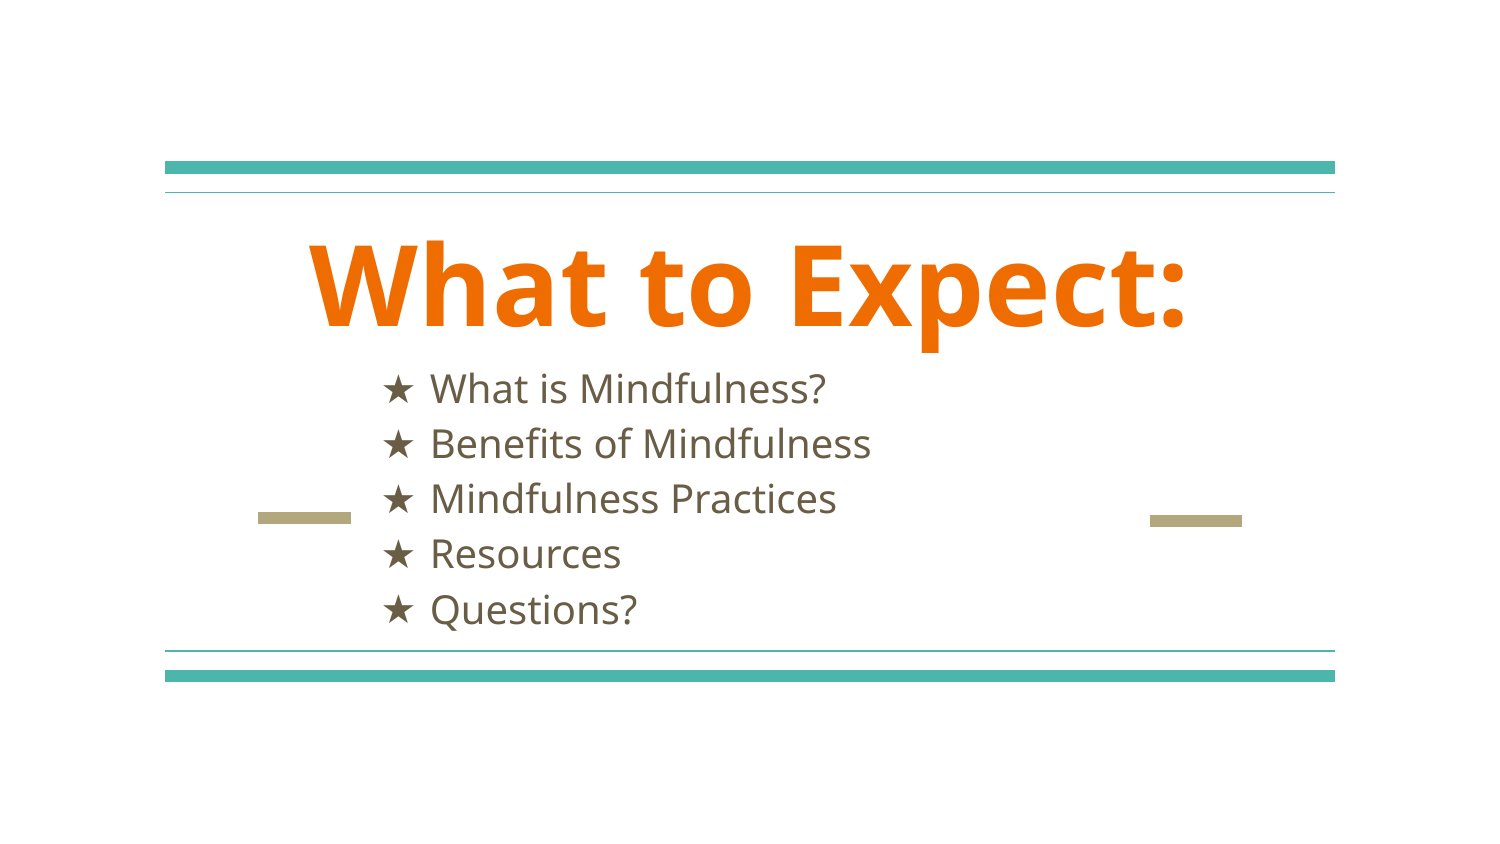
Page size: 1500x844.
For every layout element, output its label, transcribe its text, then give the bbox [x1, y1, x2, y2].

title What to Expect: [164, 196, 1336, 364]
subtitle What is Mindfulness? Benefits of Mindfulness Mindfulness Practices Resources Questions? [350, 341, 1150, 651]
